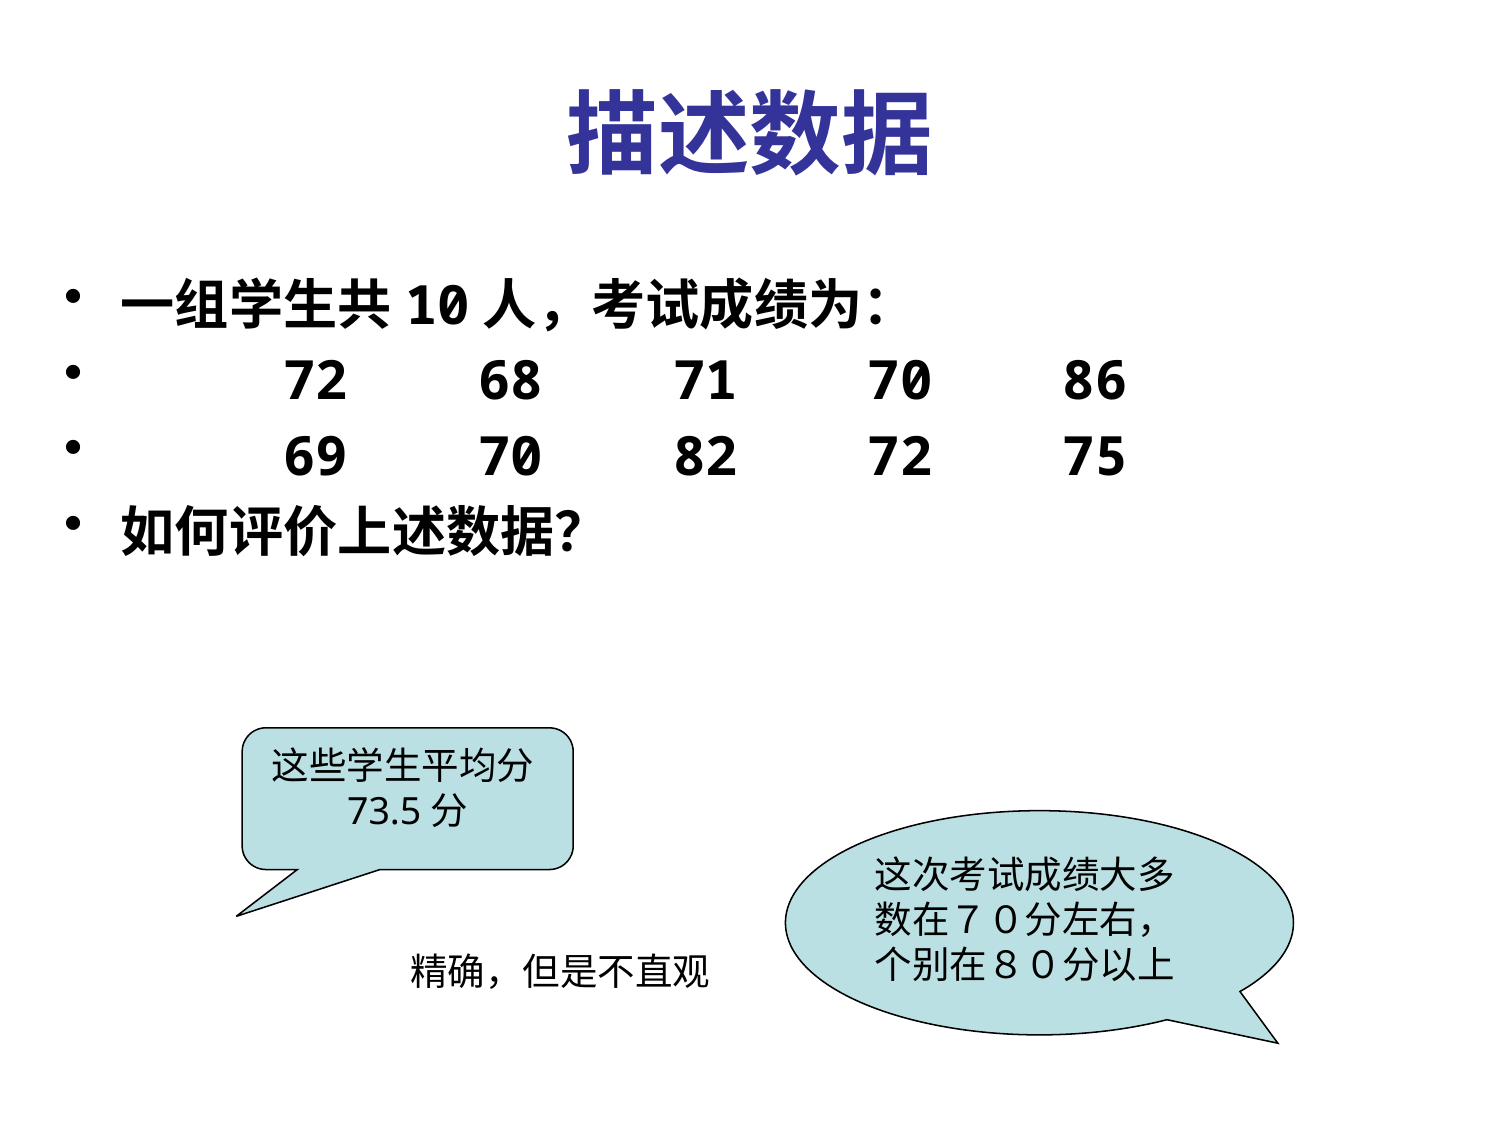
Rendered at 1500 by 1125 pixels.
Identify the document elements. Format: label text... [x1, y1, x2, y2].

text_box 这次考试成绩大多数在７０分左右，个别在８０分以上 [785, 810, 1294, 1044]
text_box 这些学生平均分73.5分 [236, 727, 574, 917]
text_box 精确，但是不直观 [395, 940, 727, 1001]
title 描述数据 [49, 37, 1451, 225]
list 一组学生共10人，考试成绩为： 72 68 71 70 86 69 70 82 72 75 如何评价上述数据？ [49, 262, 1451, 1001]
